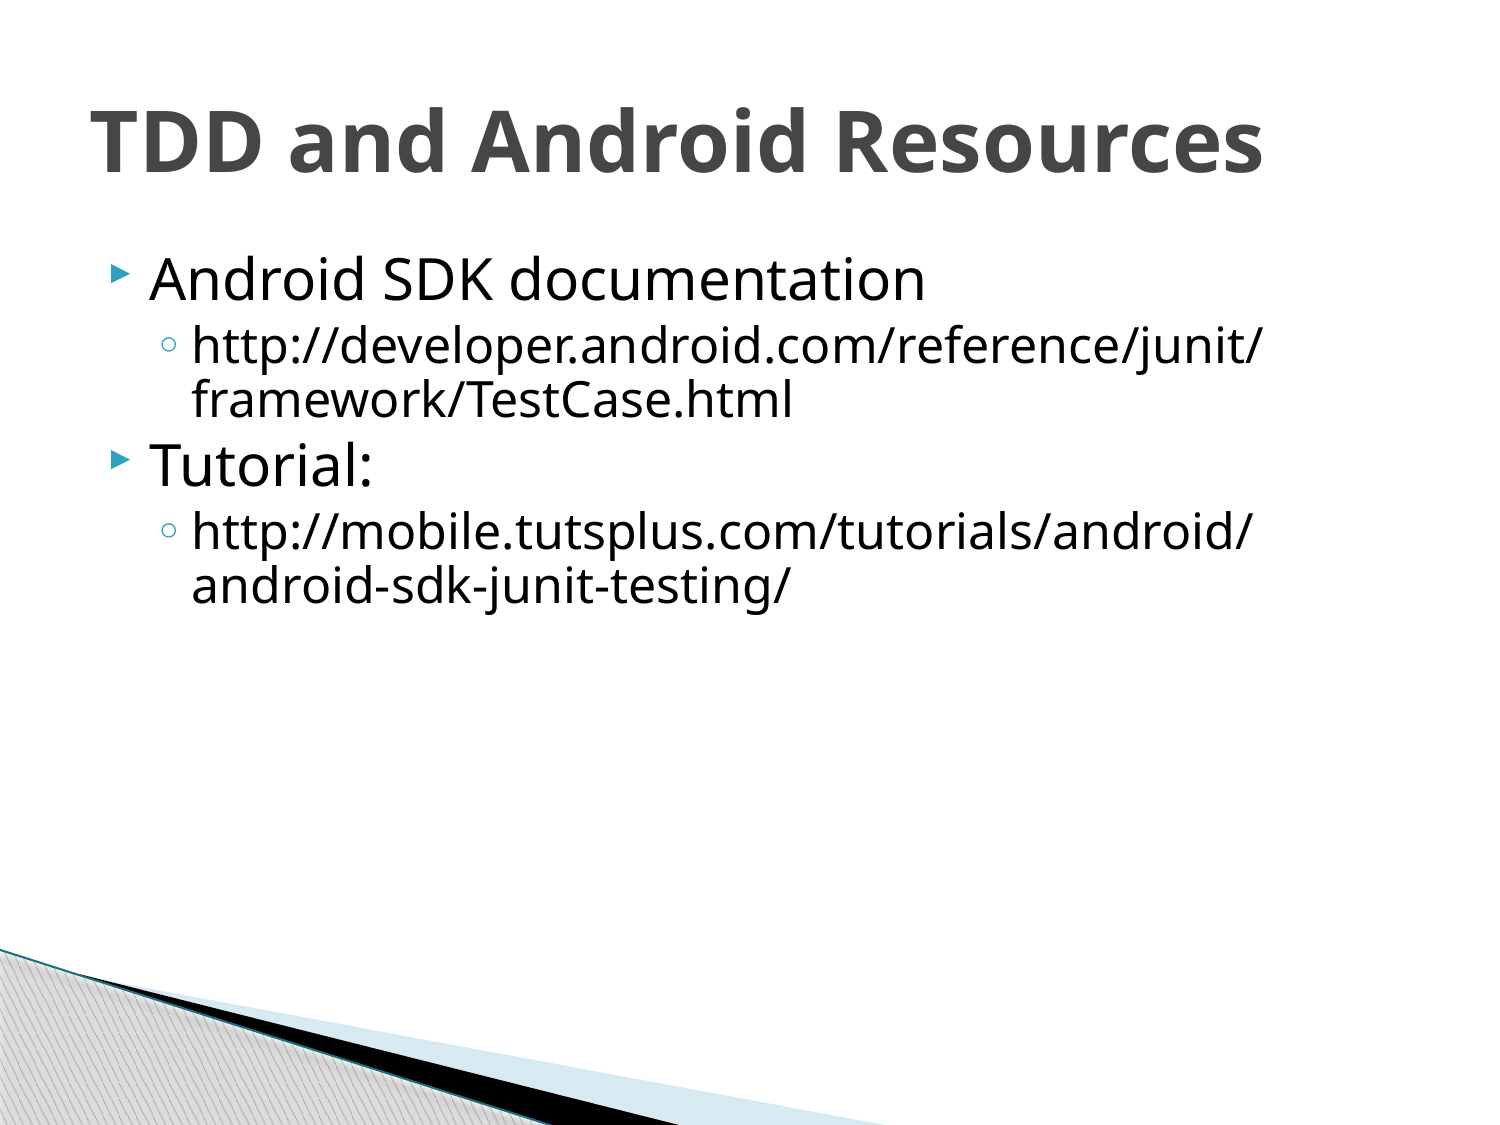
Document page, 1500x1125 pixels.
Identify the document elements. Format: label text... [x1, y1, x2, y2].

title TDD and Android Resources [75, 45, 1425, 233]
list Android SDK documentation http://developer.android.com/reference/junit/framework/TestCase.html Tutorial: http://mobile.tutsplus.com/tutorials/android/android-sdk-junit-testing/ [75, 243, 1425, 986]
